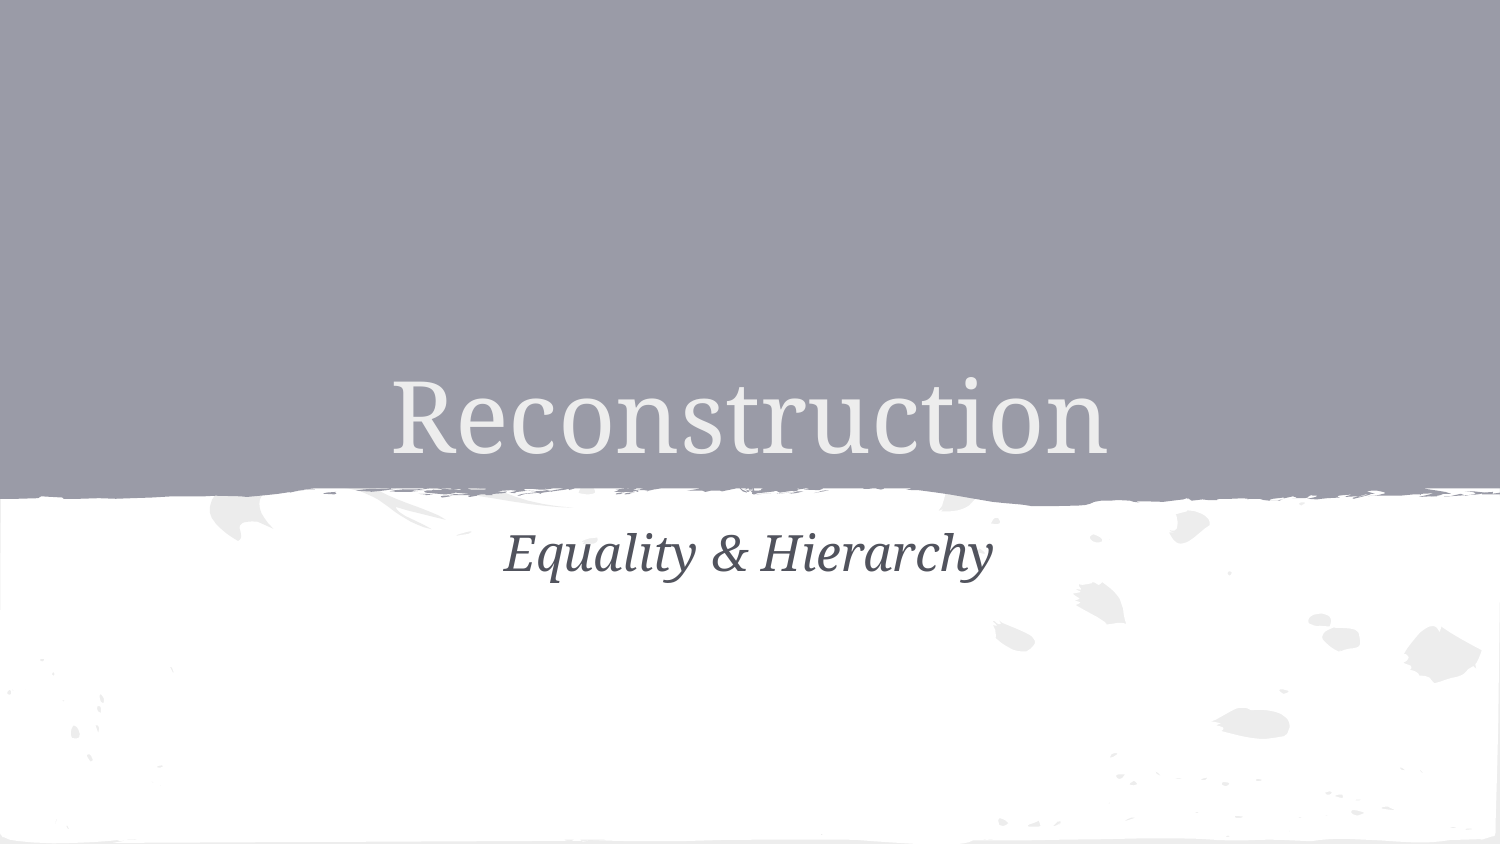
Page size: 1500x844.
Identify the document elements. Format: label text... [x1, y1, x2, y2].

subtitle Equality & Hierarchy [112, 506, 1388, 615]
title Reconstruction [112, 285, 1388, 489]
